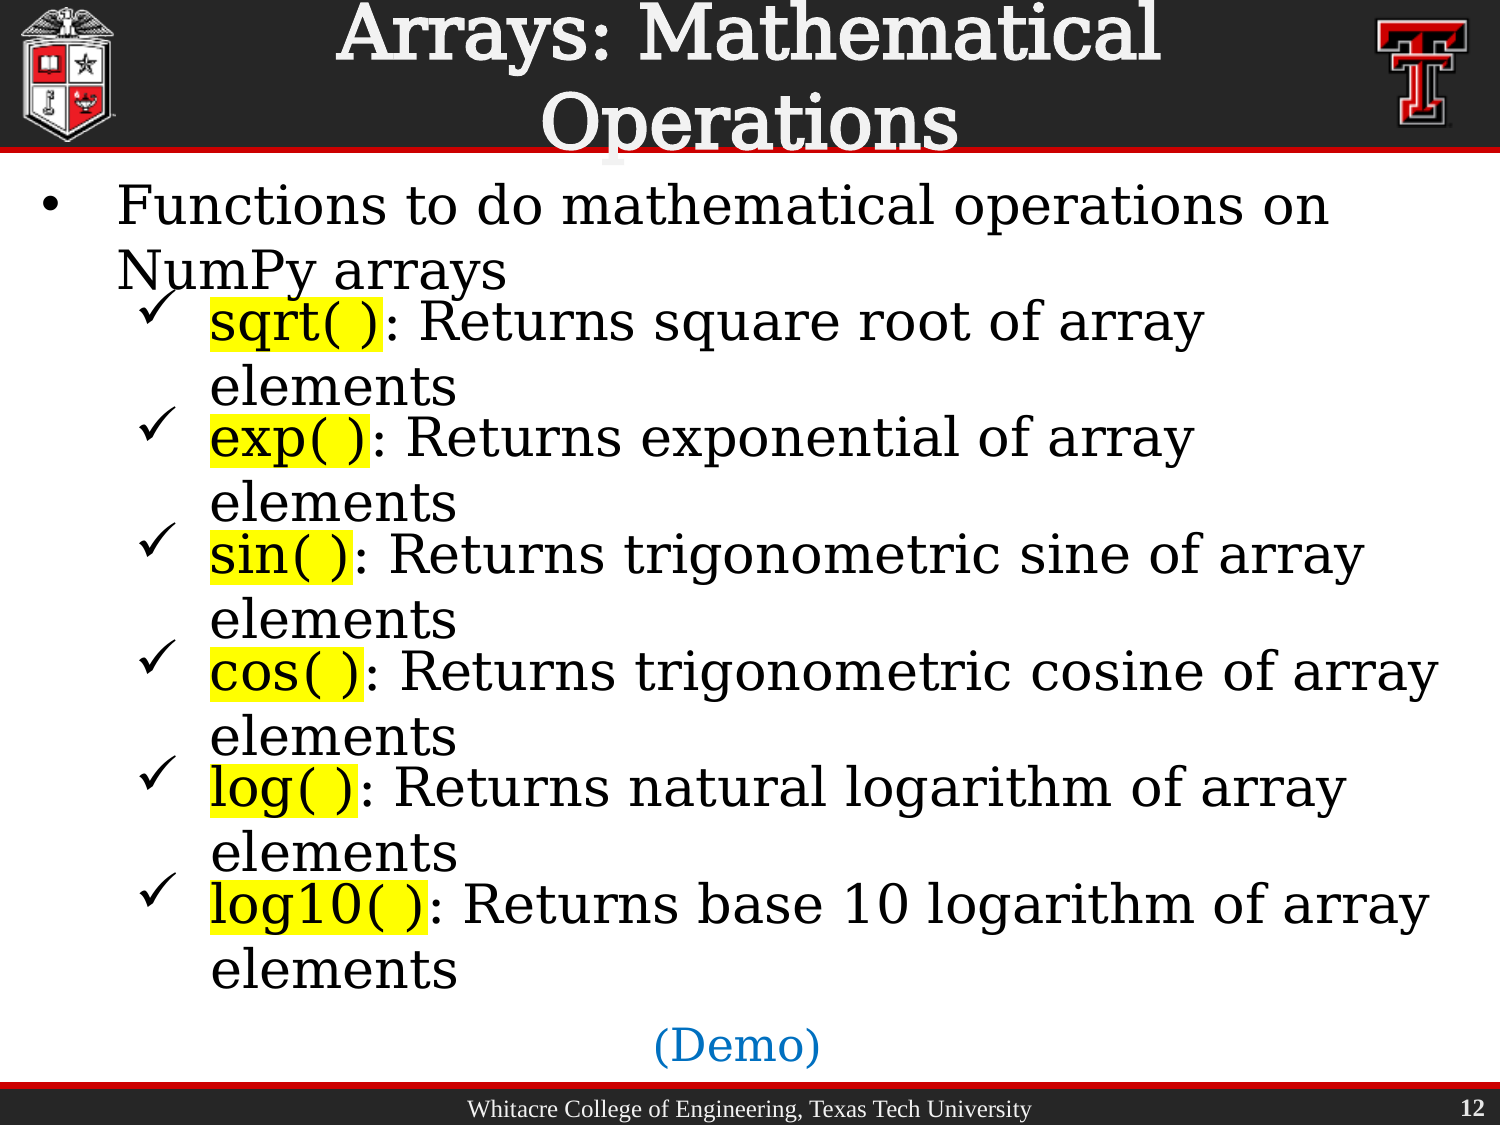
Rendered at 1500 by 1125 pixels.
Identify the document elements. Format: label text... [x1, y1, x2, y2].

picture [1373, 14, 1472, 128]
picture [21, 7, 116, 142]
slide_number 12 [1392, 1086, 1500, 1125]
text_box Functions to do mathematical operations on NumPy arrays [26, 163, 1500, 308]
text_box exp( ): Returns exponential of array elements [119, 395, 1475, 511]
title Arrays: Mathematical Operations [151, 6, 1349, 141]
text_box log( ): Returns natural logarithm of array elements [120, 745, 1475, 861]
text_box log10( ): Returns base 10 logarithm of array elements [120, 861, 1475, 1007]
text_box sin( ): Returns trigonometric sine of array elements [119, 511, 1500, 628]
text_box sqrt( ): Returns square root of array elements [120, 308, 1462, 395]
text_box (Demo) [635, 1007, 839, 1078]
text_box cos( ): Returns trigonometric cosine of array elements [119, 628, 1500, 774]
